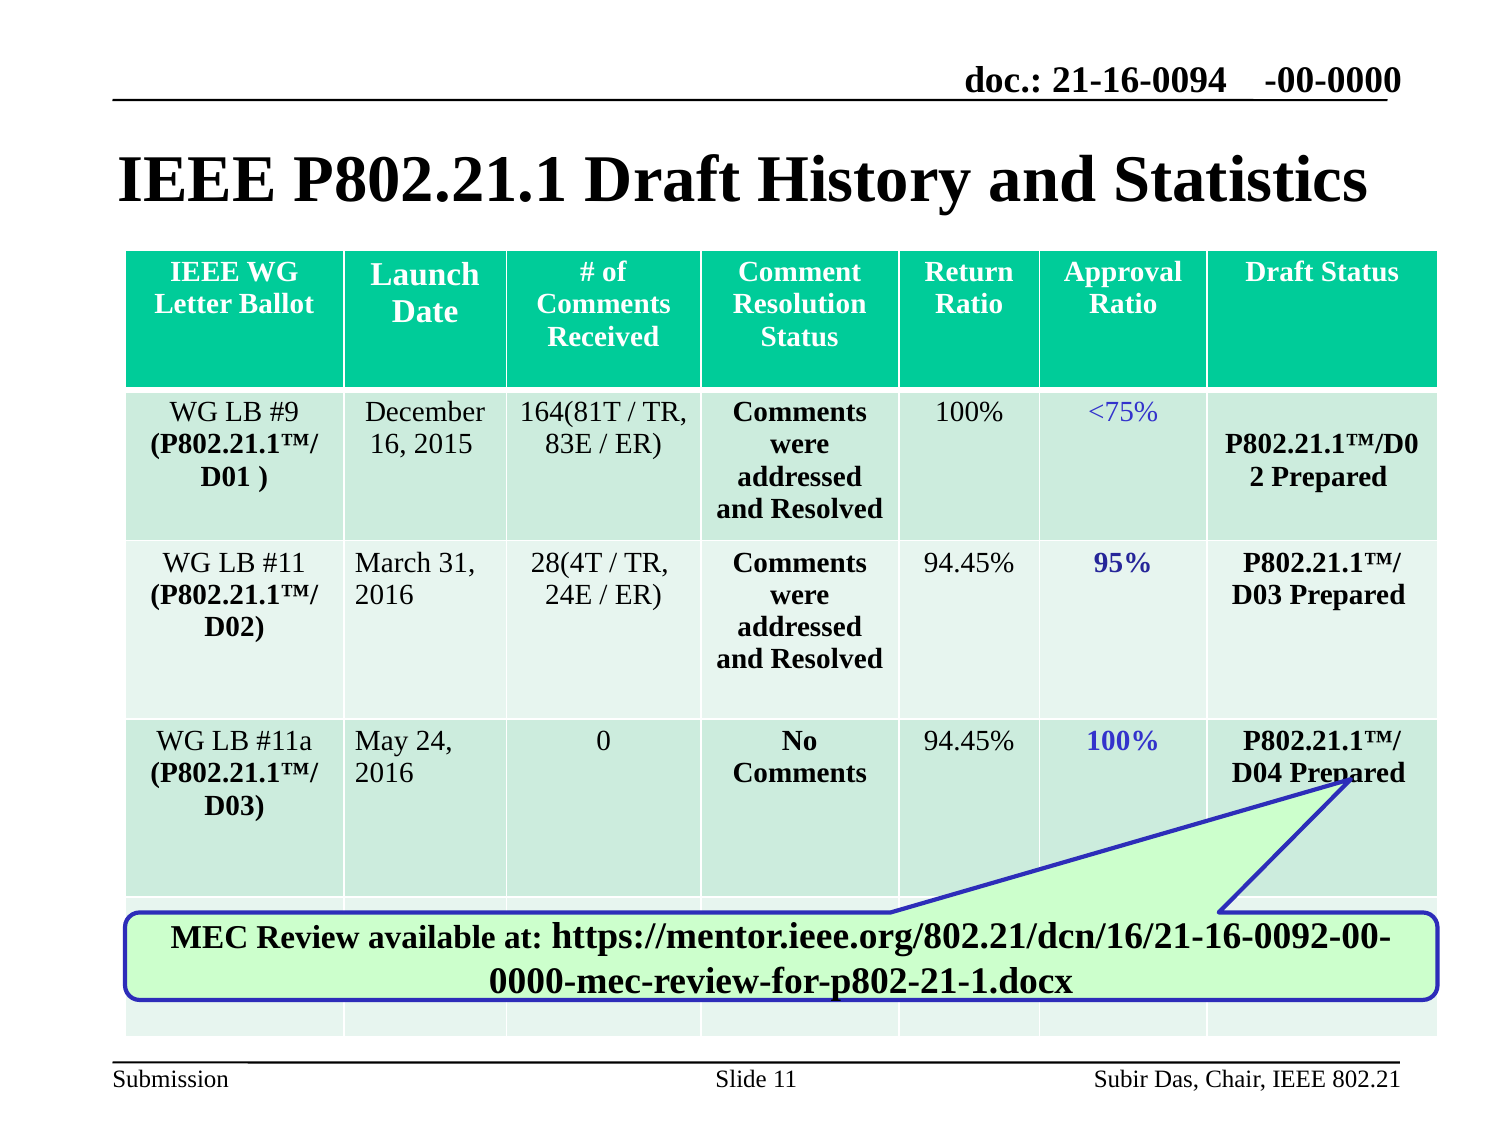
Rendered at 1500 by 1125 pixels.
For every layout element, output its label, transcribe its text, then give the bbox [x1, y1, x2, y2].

table_cell 94.45% [900, 720, 1039, 896]
table_cell 94.45% [900, 541, 1039, 718]
table_cell 95% [1040, 541, 1206, 718]
table_header Comment Resolution Status [702, 251, 898, 387]
footer Subir Das, Chair, IEEE 802.21 [1089, 1061, 1402, 1093]
table_cell [507, 1000, 700, 1036]
table_header IEEE WG Letter Ballot [126, 251, 343, 387]
table_cell [702, 1000, 898, 1036]
table_cell Comments were addressed and Resolved [702, 393, 898, 540]
table_cell [900, 898, 937, 909]
table_cell [702, 898, 898, 912]
text_box Slide 11 [675, 1062, 838, 1093]
table_cell [345, 1000, 506, 1036]
table_cell 164(81T / TR, 83E / ER) [507, 393, 700, 540]
table_cell WG LB #11 (P802.21.1™/D02) [126, 541, 343, 718]
table_cell December 16, 2015 [345, 393, 506, 540]
table_cell Comments were addressed and Resolved [702, 541, 898, 718]
table_cell 100% [900, 393, 1039, 540]
table_header Draft Status [1208, 251, 1437, 387]
table_cell 100% [1040, 720, 1206, 868]
text_box MEC Review available at: https://mentor.ieee.org/802.21/dcn/16/21-16-0092-00-0000-mec-review-for-p802-21-1.docx [125, 779, 1438, 1000]
table_cell WG LB #11a (P802.21.1™/D03) [126, 720, 343, 896]
table_cell [126, 898, 343, 919]
table_cell P802.21.1™/D03 Prepared [1208, 541, 1437, 718]
table_cell WG LB #9 (P802.21.1™/D01 ) [126, 393, 343, 540]
table_header Return Ratio [900, 251, 1039, 387]
table_cell [1040, 1000, 1206, 1036]
table_cell March 31, 2016 [345, 541, 506, 718]
table_cell [900, 1000, 1039, 1036]
table_cell 0 [507, 720, 700, 896]
table_cell [507, 898, 700, 912]
table_cell [345, 898, 506, 912]
table_cell [1208, 992, 1437, 1036]
table_header Launch Date [345, 251, 506, 387]
table_cell No Comments [702, 720, 898, 896]
table_cell [1221, 898, 1437, 920]
table_cell P802.21.1™/D02 Prepared [1208, 393, 1437, 540]
table_cell [126, 993, 343, 1036]
table_cell 28(4T / TR, 24E / ER) [507, 541, 700, 718]
table_cell P802.21.1™/D04 Prepared [1208, 720, 1437, 896]
title IEEE P802.21.1 Draft History and Statistics [87, 124, 1401, 226]
table_cell May 24, 2016 [345, 720, 506, 896]
table_header Approval Ratio [1040, 251, 1206, 387]
table_cell <75% [1040, 393, 1206, 540]
table_header # of Comments Received [507, 251, 700, 387]
